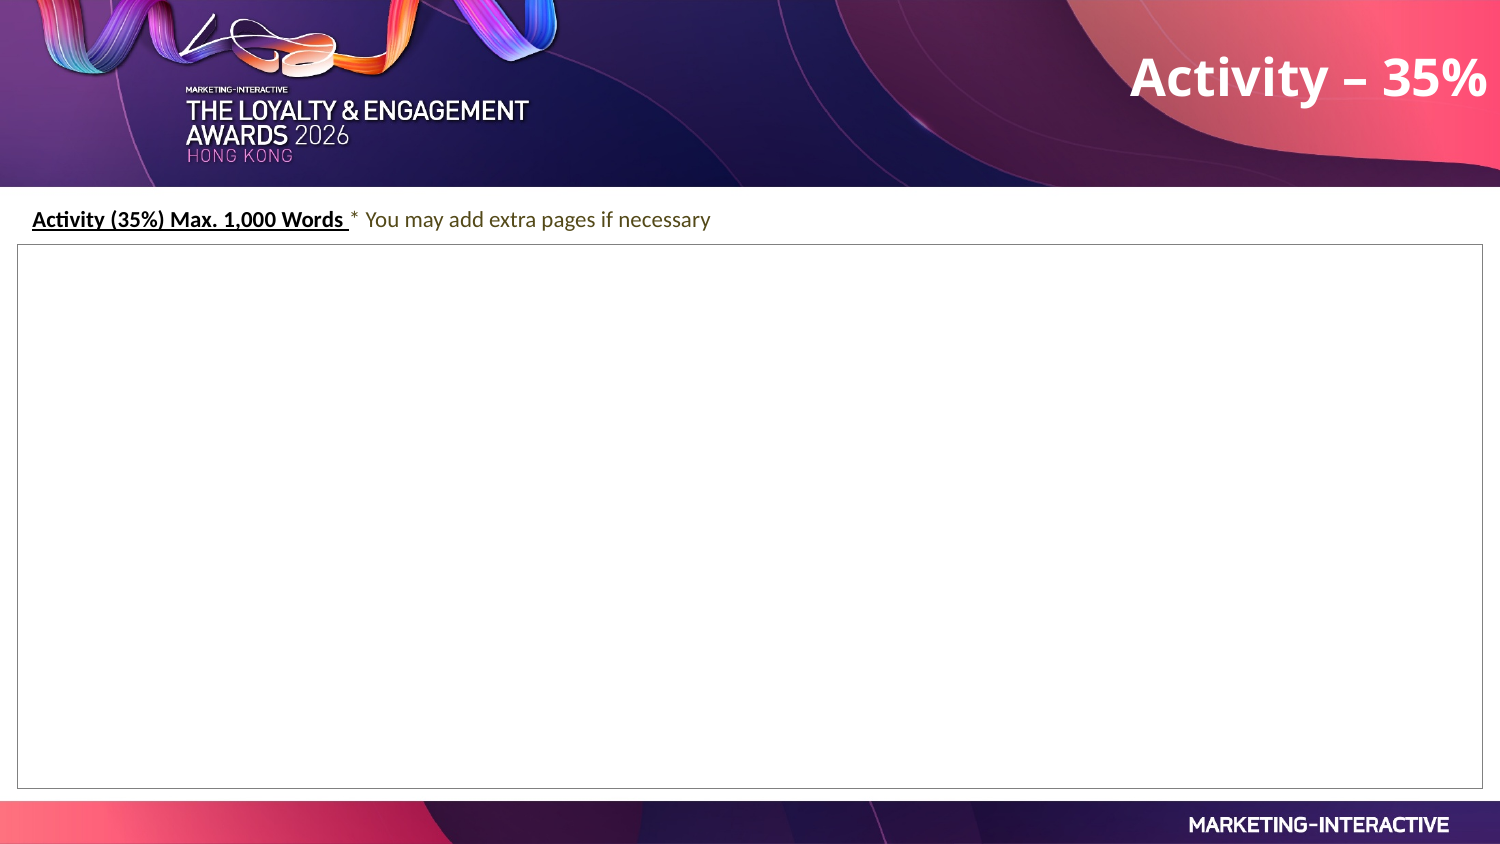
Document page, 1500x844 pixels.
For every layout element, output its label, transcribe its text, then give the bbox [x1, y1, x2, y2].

text_box Activity (35%) Max. 1,000 Words * You may add extra pages if necessary [17, 197, 927, 244]
text_box Activity – 35% [1116, 32, 1500, 119]
picture [0, 0, 1500, 844]
table_header [18, 245, 1482, 788]
